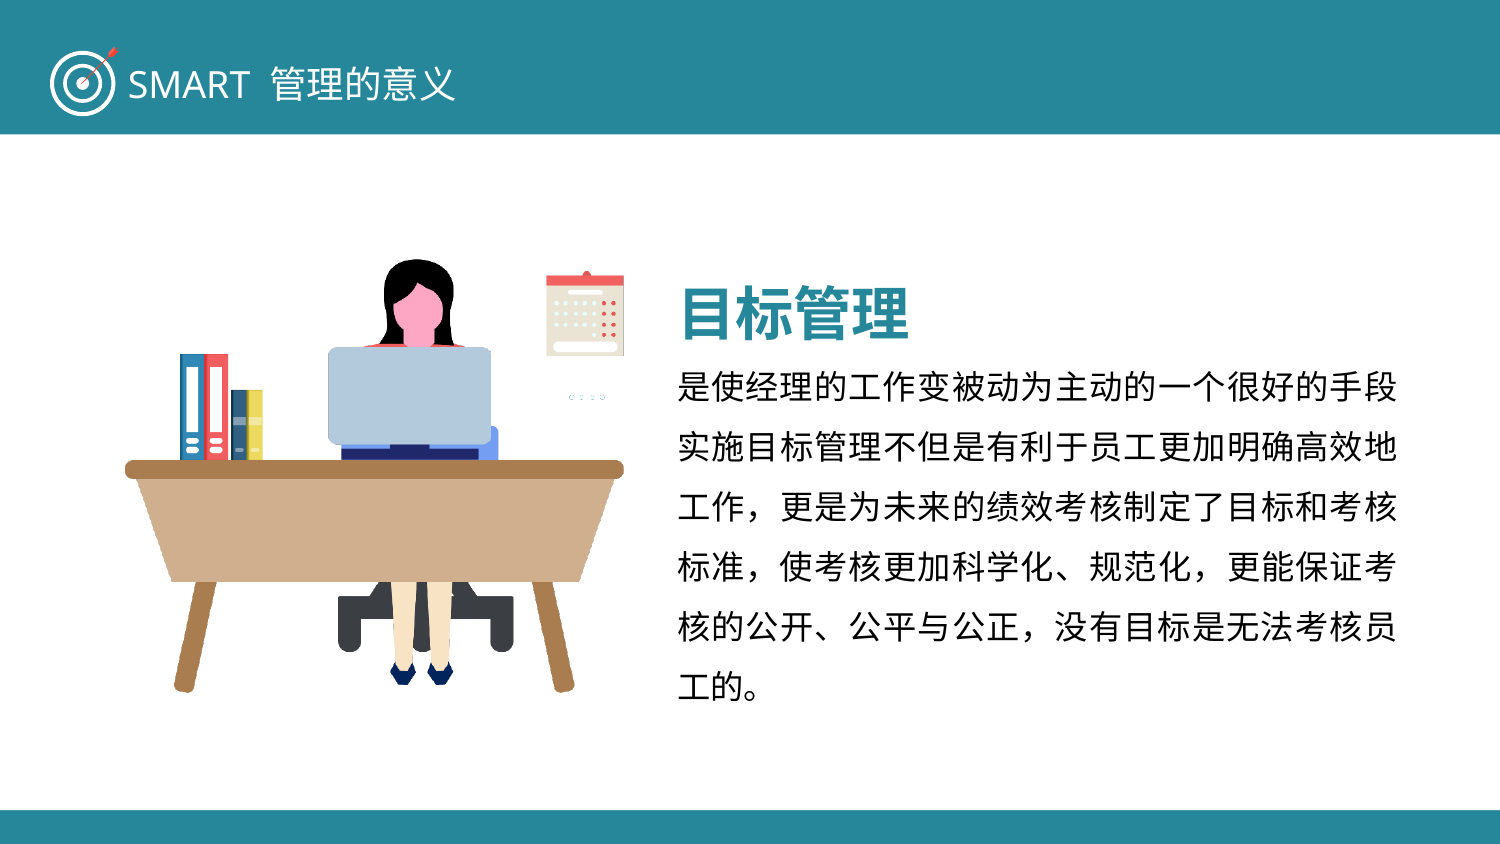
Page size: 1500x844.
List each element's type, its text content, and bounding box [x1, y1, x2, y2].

text_box 目标管理 是使经理的工作变被动为主动的一个很好的手段实施目标管理不但是有利于员工更加明确高效地工作，更是为未来的绩效考核制定了目标和考核标准，使考核更加科学化、规范化，更能保证考核的公开、公平与公正，没有目标是无法考核员工的。 [682, 234, 1413, 714]
picture [87, 153, 682, 747]
